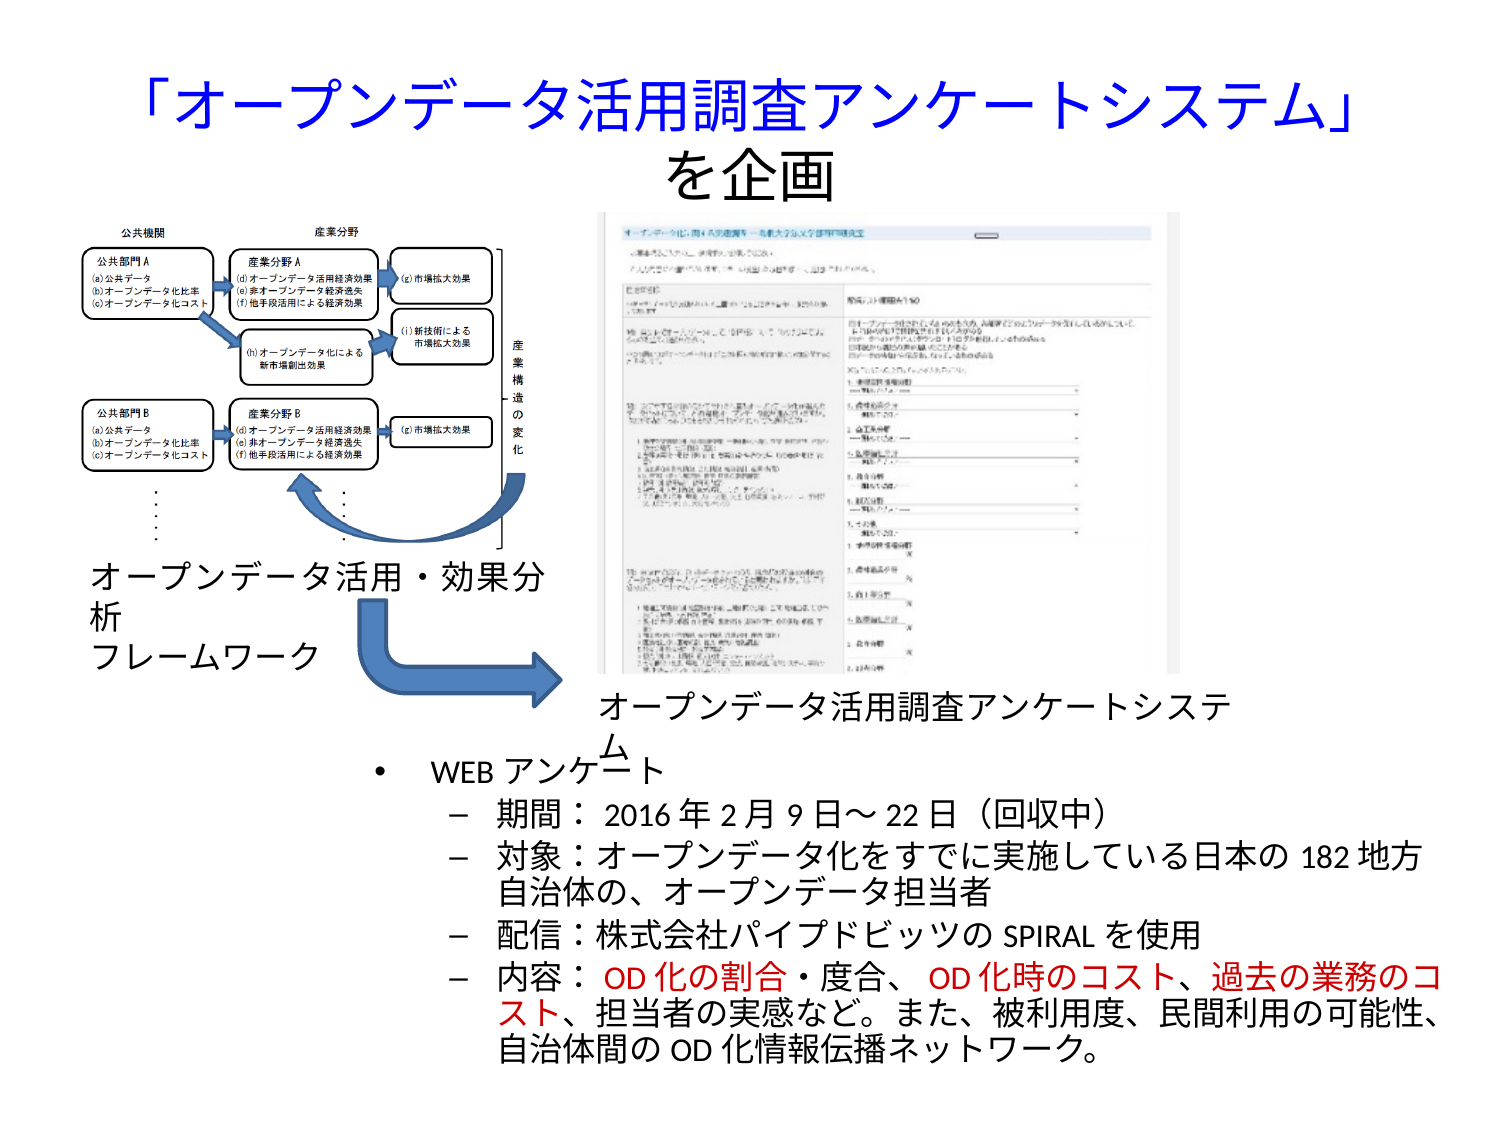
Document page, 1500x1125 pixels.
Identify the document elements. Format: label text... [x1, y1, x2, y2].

text_box オープンデータ活用・効果分析 フレームワーク [74, 548, 561, 652]
text_box [359, 600, 561, 707]
text_box WEBアンケート 期間：2016年2月9日～22日（回収中） 対象：オープンデータ化をすでに実施している日本の182地方自治体の、オープンデータ担当者 配信：株式会社パイプドビッツのSPIRALを使用 内容：OD化の割合・度合、OD化時のコスト、過去の業務のコスト、担当者の実感など。また、被利用度、民間利用の可能性、自治体間のOD化情報伝播ネットワーク。 [359, 747, 1471, 1118]
picture [74, 210, 548, 562]
title 「オープンデータ活用調査アンケートシステム」を企画 [75, 45, 1425, 233]
text_box オープンデータ活用調査アンケートシステム [582, 678, 1248, 742]
picture [597, 212, 1180, 674]
